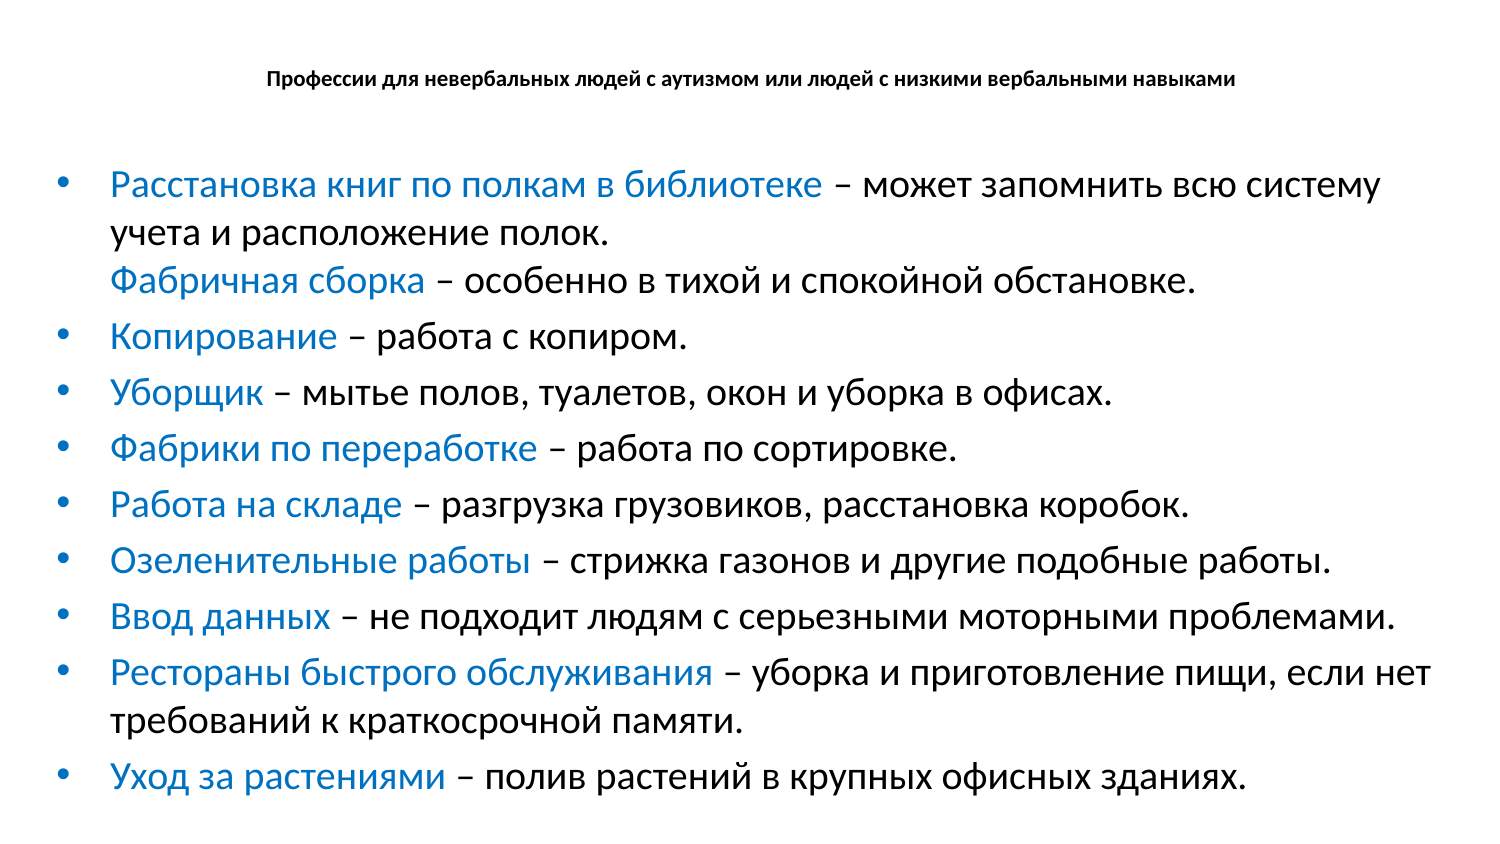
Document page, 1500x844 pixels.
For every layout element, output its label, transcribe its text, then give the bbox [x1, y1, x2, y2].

list Расстановка книг по полкам в библиотеке – может запомнить всю систему учета и расположение полок. Фабричная сборка – особенно в тихой и спокойной обстановке. Копирование – работа с копиром. Уборщик – мытье полов, туалетов, окон и уборка в офисах. Фабрики по переработке – работа по сортировке. Работа на складе – разгрузка грузовиков, расстановка коробок. Озеленительные работы – стрижка газонов и другие подобные работы. Ввод данных – не подходит людям с серьезными моторными проблемами. Рестораны быстрого обслуживания – уборка и приготовление пищи, если нет требований к краткосрочной памяти. Уход за растениями – полив растений в крупных офисных зданиях. [41, 150, 1459, 824]
title Профессии для невербальных людей с аутизмом или людей с низкими вербальными навыками [76, 55, 1427, 150]
